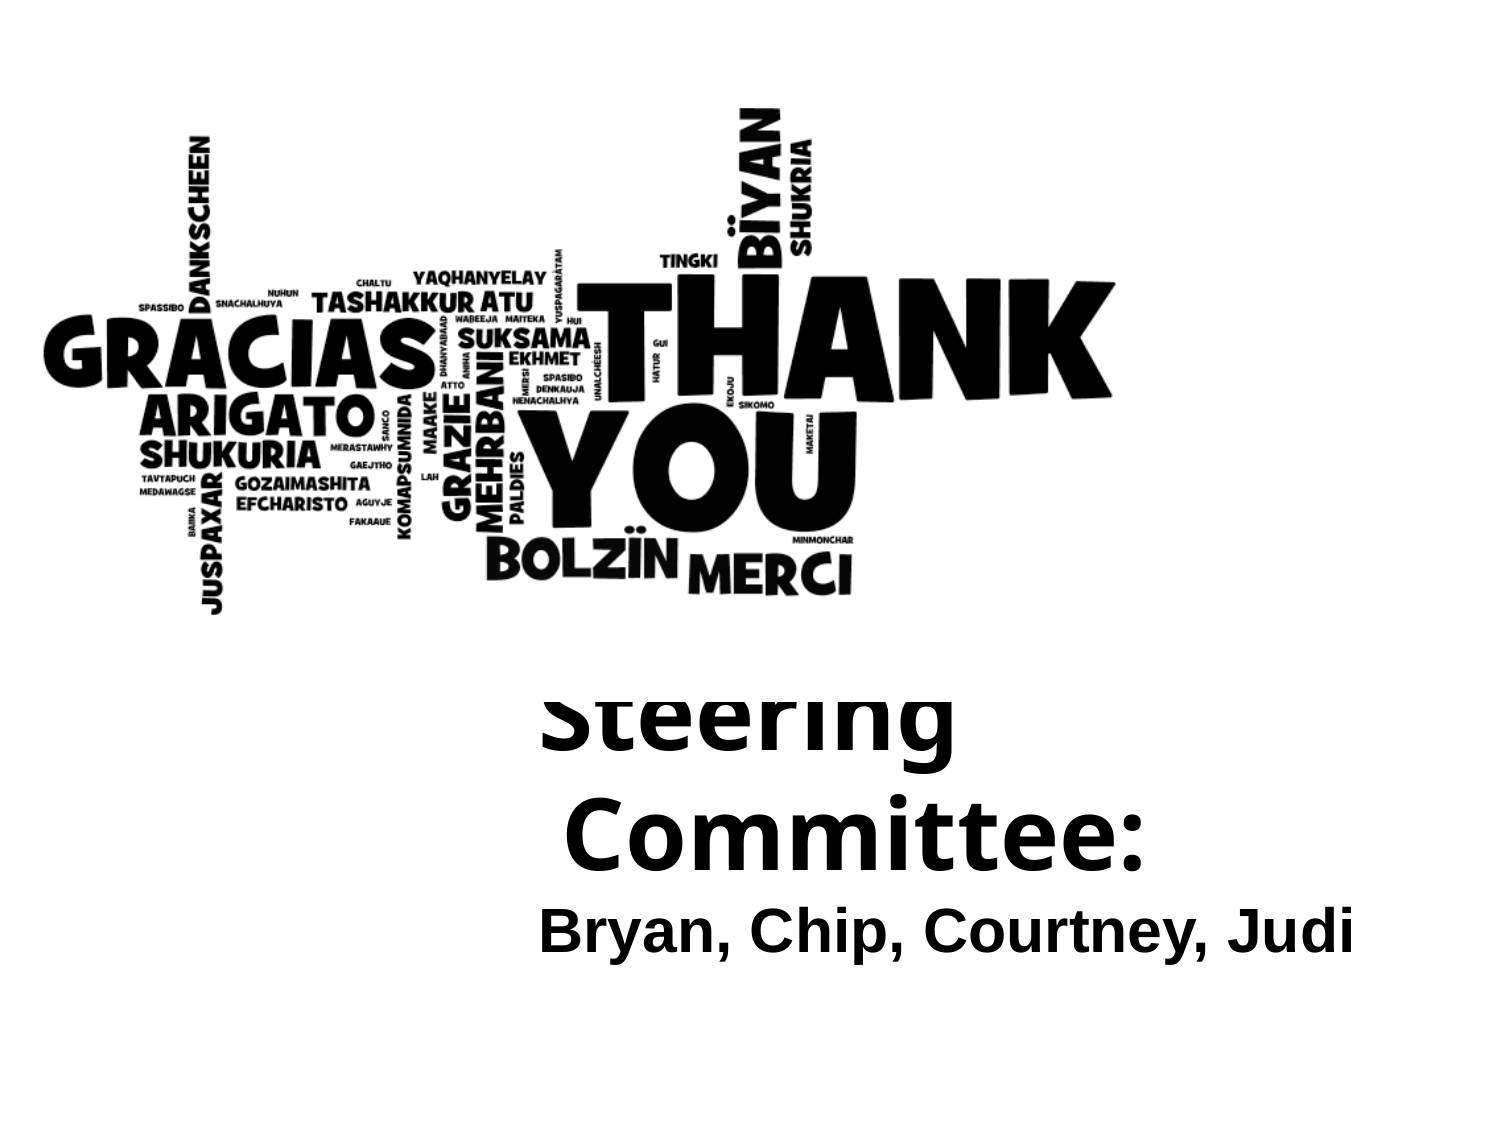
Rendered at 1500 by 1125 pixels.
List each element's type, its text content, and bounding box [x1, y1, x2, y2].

list Steering Committee: Bryan, Chip, Courtney, Judi [490, 485, 1468, 1050]
picture [24, 7, 1135, 702]
